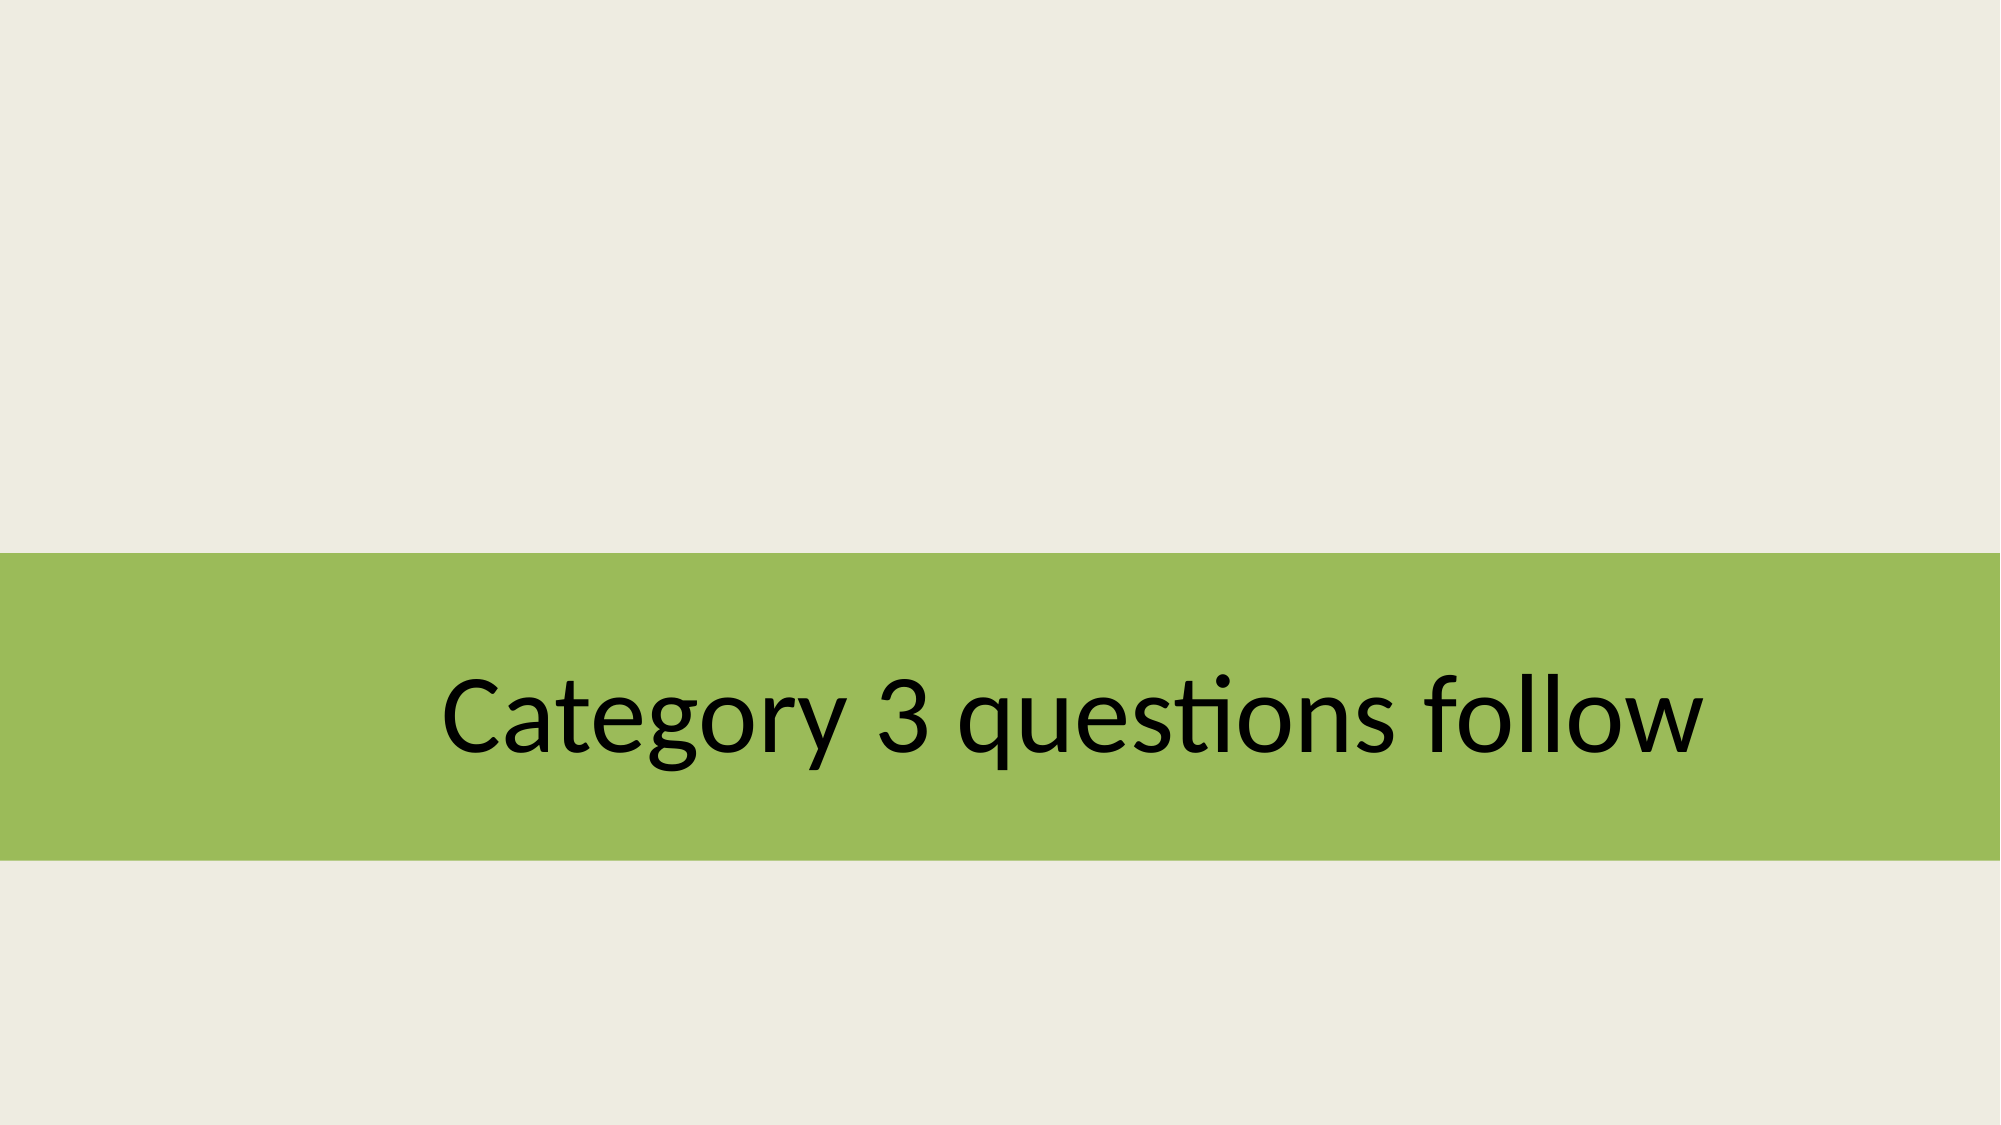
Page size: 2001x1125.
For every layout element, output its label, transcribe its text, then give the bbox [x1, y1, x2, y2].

title Category 3 questions follow [185, 577, 1963, 838]
